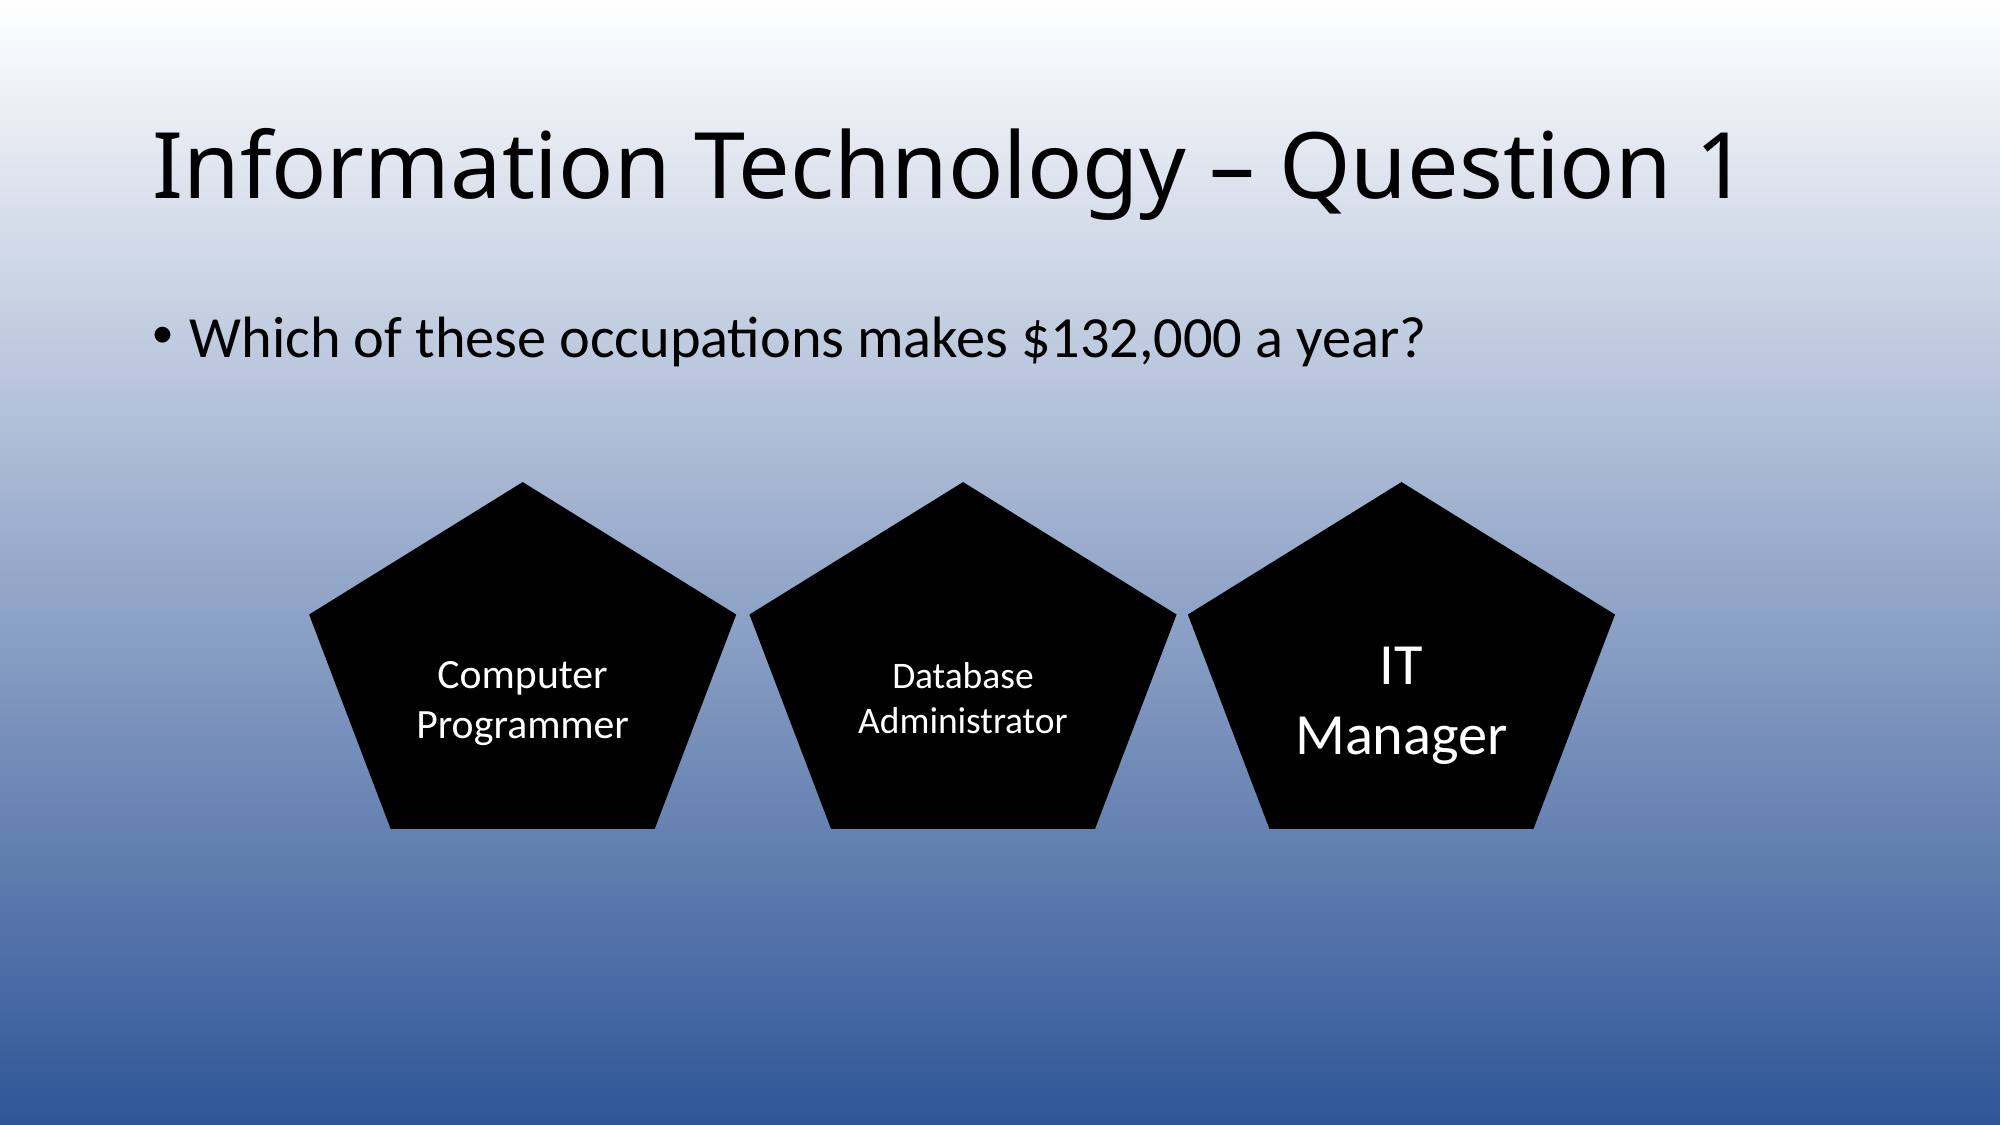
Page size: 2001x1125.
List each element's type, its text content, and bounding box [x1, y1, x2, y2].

text_box Database Administrator [748, 480, 1178, 830]
list Which of these occupations makes $132,000 a year? [137, 299, 1863, 390]
text_box IT Manager [1186, 480, 1617, 830]
title Information Technology – Question 1 [137, 59, 1863, 278]
text_box Computer Programmer [307, 480, 738, 830]
